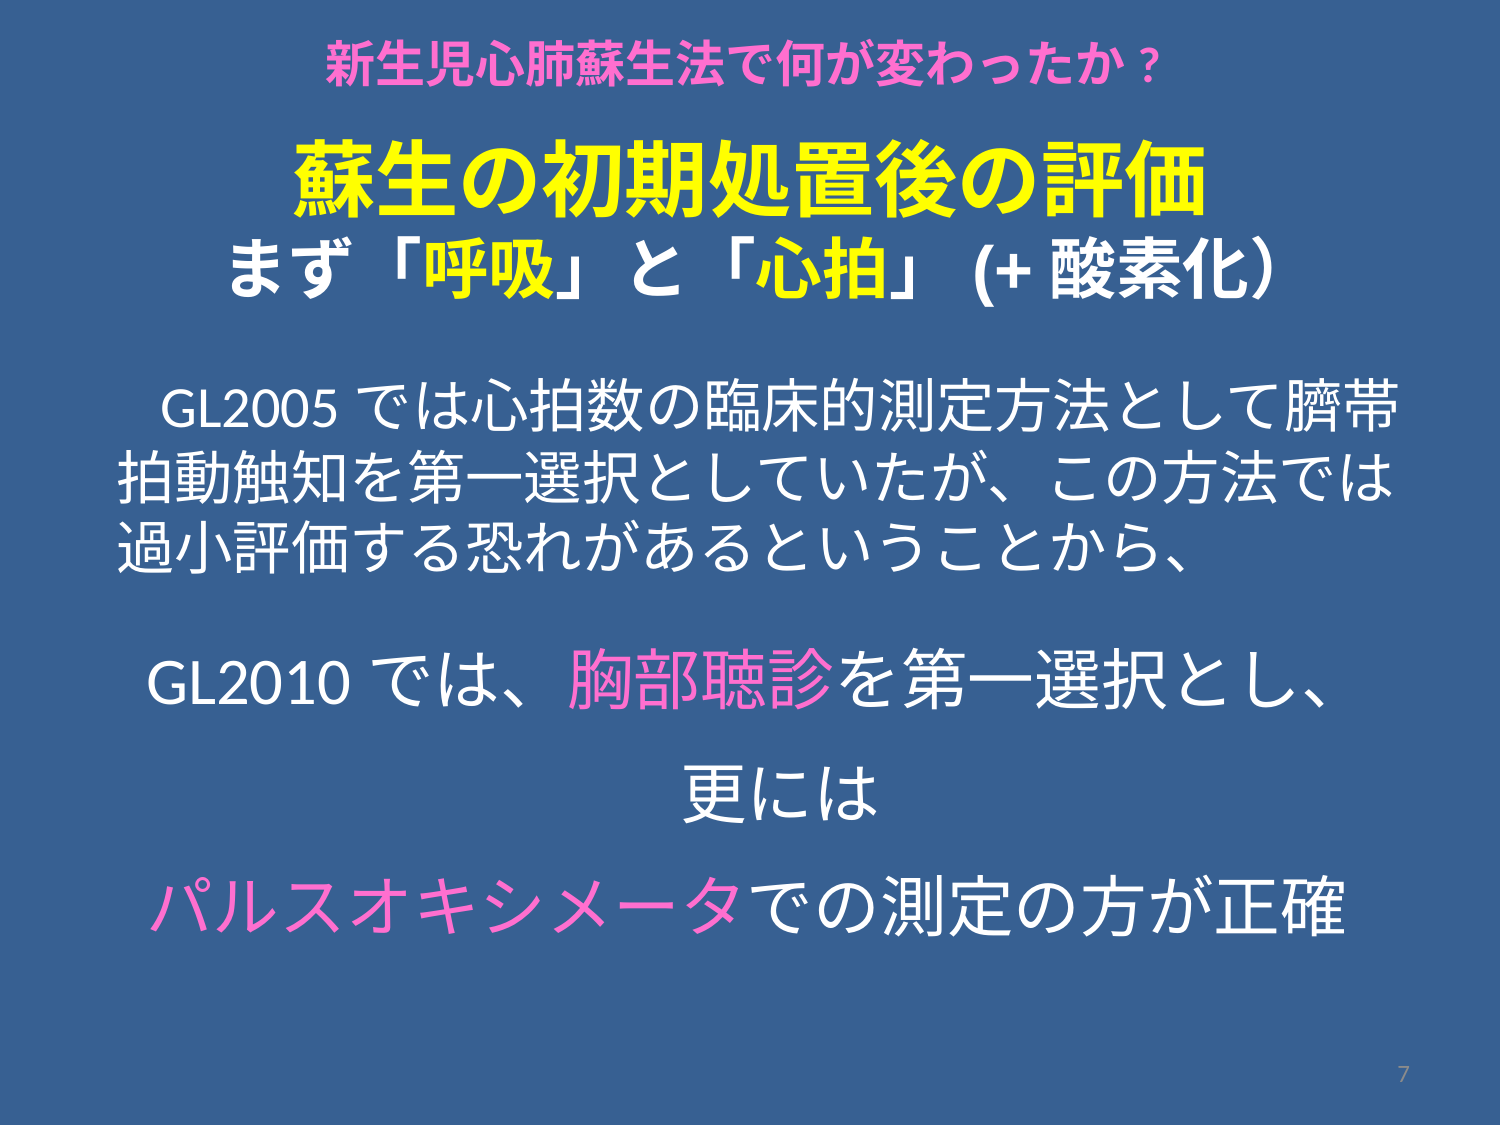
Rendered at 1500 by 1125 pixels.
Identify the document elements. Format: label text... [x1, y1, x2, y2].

text_box GL2010では、胸部聴診を第一選択とし、 更には パルスオキシメータでの測定の方が正確 [131, 630, 1460, 1022]
text_box 新生児心肺蘇生法で何が変わったか? [310, 24, 1176, 100]
text_box GL2005では心拍数の臨床的測定方法として臍帯拍動触知を第一選択としていたが、この方法では過小評価する恐れがあるということから、 [63, 353, 1430, 589]
slide_number 7 [1074, 1042, 1425, 1103]
title 蘇生の初期処置後の評価 まず「呼吸」と「心拍」(+酸素化） [37, 98, 1463, 337]
